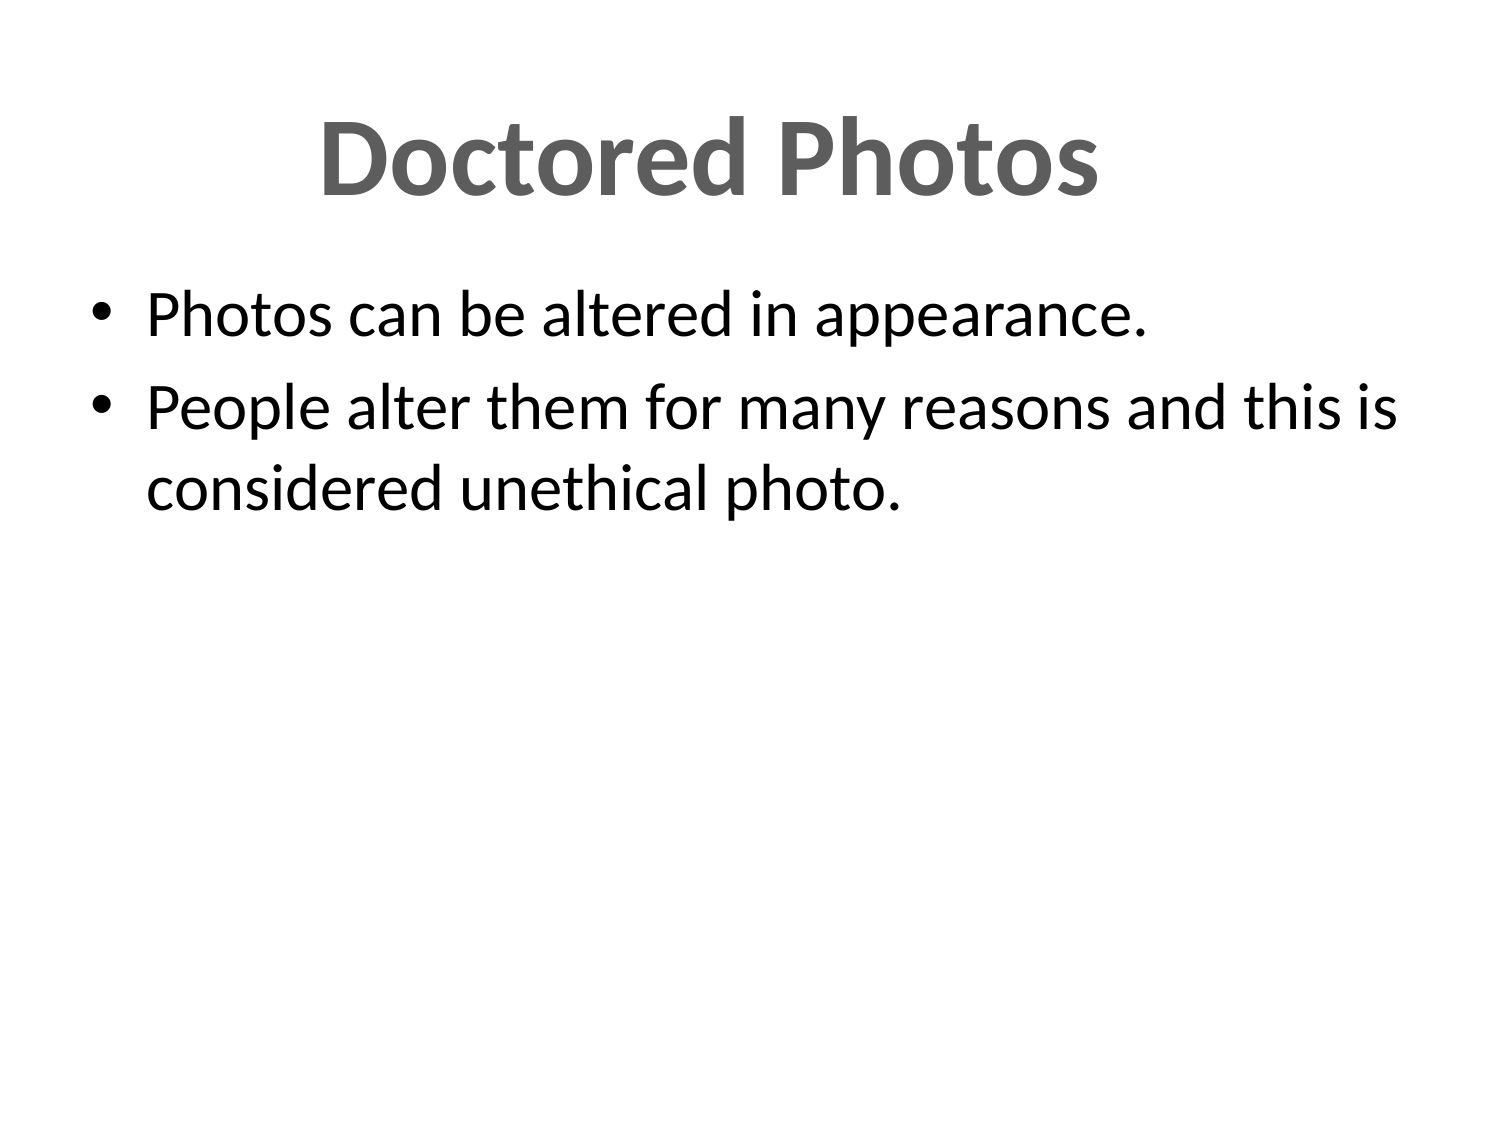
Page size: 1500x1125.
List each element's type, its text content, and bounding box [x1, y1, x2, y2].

text_box Doctored Photos [303, 74, 1117, 225]
list Photos can be altered in appearance. People alter them for many reasons and this is considered unethical photo. [75, 262, 1425, 1005]
